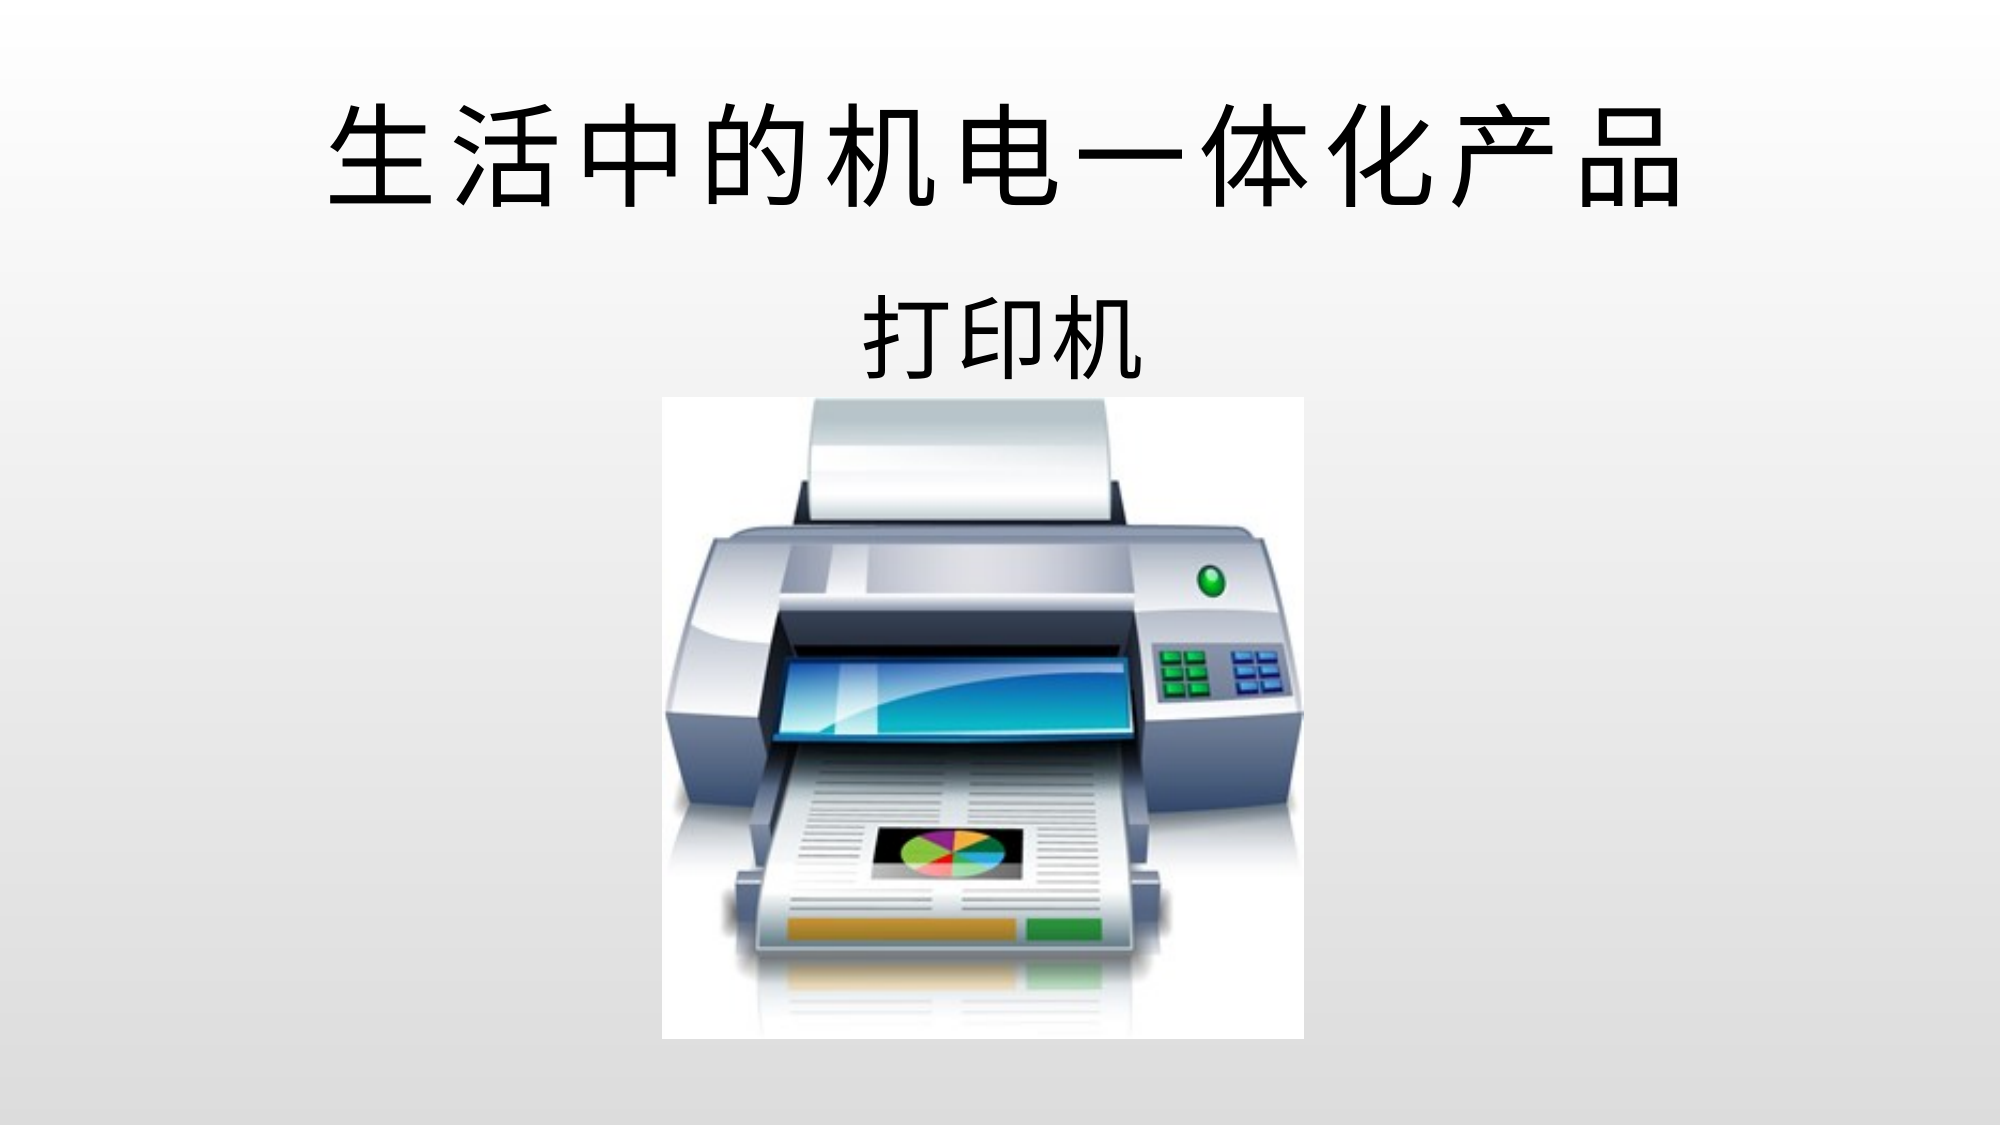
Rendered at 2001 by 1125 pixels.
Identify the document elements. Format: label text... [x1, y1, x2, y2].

picture [662, 397, 1304, 1039]
title 生活中的机电一体化产品 [109, 79, 1891, 227]
subtitle 打印机 [109, 274, 1891, 431]
